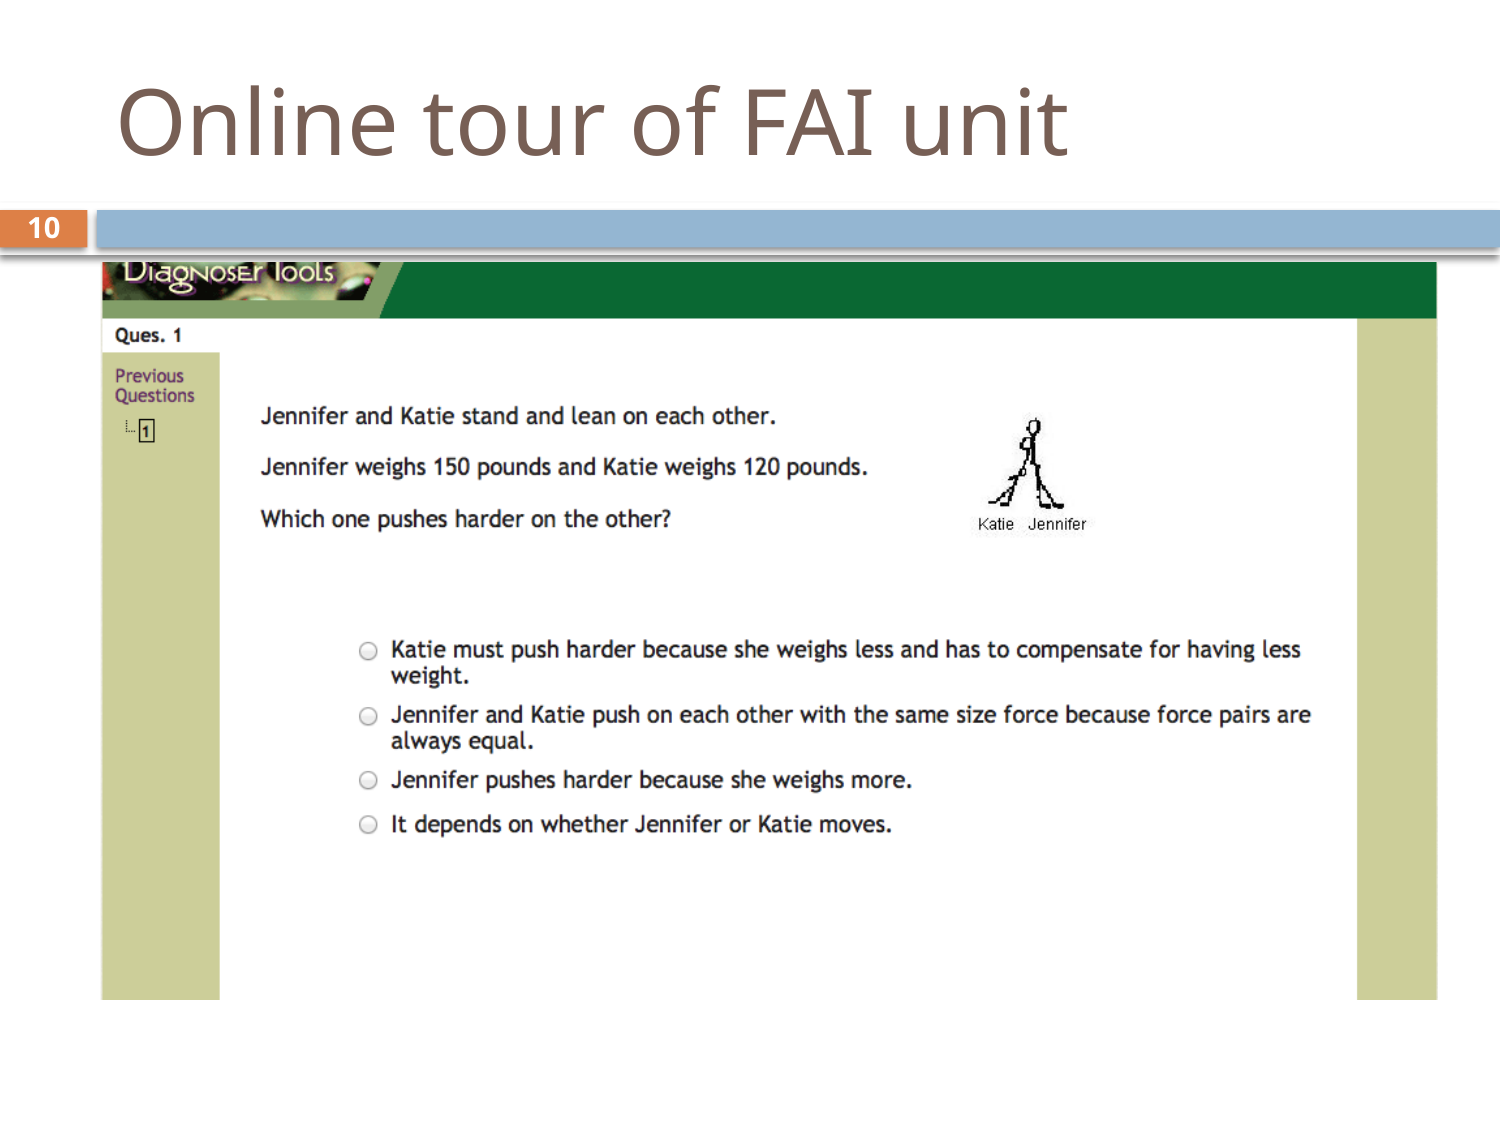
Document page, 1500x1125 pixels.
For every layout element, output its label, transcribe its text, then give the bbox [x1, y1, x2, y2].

slide_number 10 [0, 208, 88, 249]
title Online tour of FAI unit [100, 37, 1438, 200]
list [100, 262, 1439, 1001]
